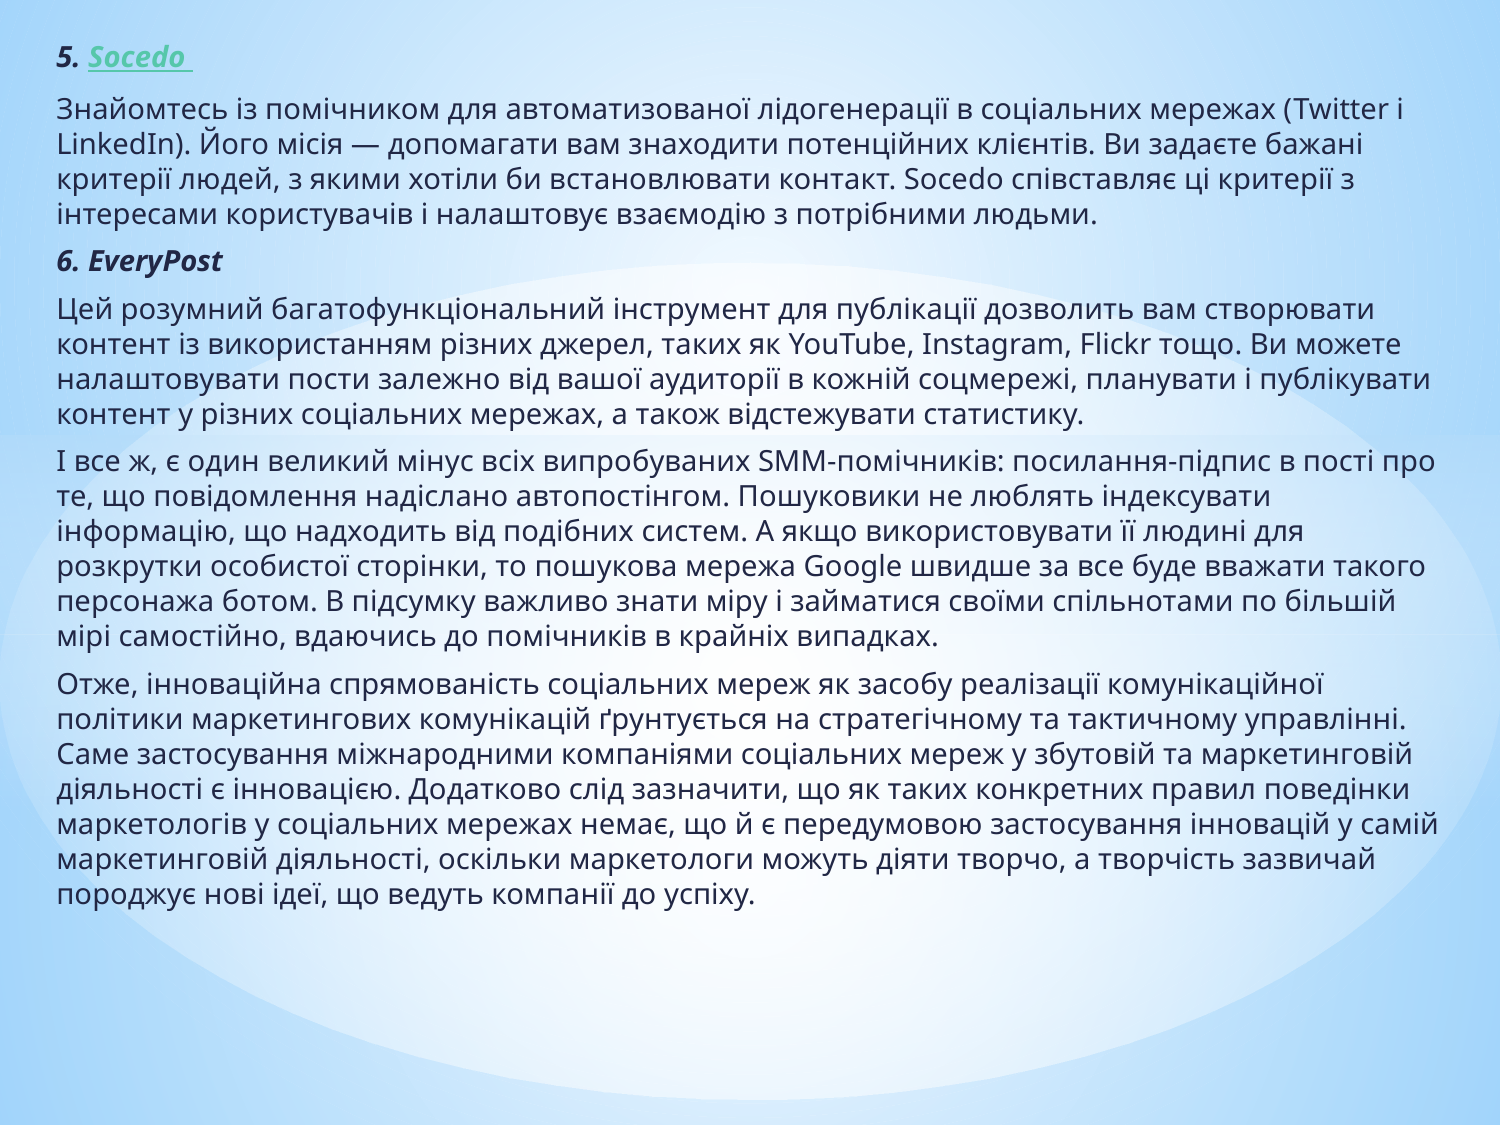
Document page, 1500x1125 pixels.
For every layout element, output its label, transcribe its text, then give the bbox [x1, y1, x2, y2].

subtitle 5. Socedo Знайомтесь із помічником для автоматизованої лідогенерації в соціальних мережах (Twitter і LinkedIn). Його місія — допомагати вам знаходити потенційних клієнтів. Ви задаєте бажані критерії людей, з якими хотіли би встановлювати контакт. Socedo співставляє ці критерії з інтересами користувачів і налаштовує взаємодію з потрібними людьми. 6. EveryPost Цей розумний багатофункціональний інструмент для публікації дозволить вам створювати контент із використанням різних джерел, таких як YouTube, Instagram, Flickr тощо. Ви можете налаштовувати пости залежно від вашої аудиторії в кожній соцмережі, планувати і публікувати контент у різних соціальних мережах, а також відстежувати статистику. І все ж, є один великий мінус всіх випробуваних SMM-помічників: посилання-підпис в пості про те, що повідомлення надіслано автопостінгом. Пошуковики не люблять індексувати інформацію, що надходить від подібних систем. А якщо використовувати її людині для розкрутки особистої сторінки, то пошукова мережа Google швидше за все буде вважати такого персонажа ботом. В підсумку важливо знати міру і займатися своїми спільнотами по більшій мірі самостійно, вдаючись до помічників в крайніх випадках. Отже, інноваційна спрямованість соціальних мереж як засобу реалізації комунікаційної політики маркетингових комунікацій ґрунтується на стратегічному та тактичному управлінні. Саме застосування міжнародними компаніями соціальних мереж у збутовій та маркетинговій діяльності є інновацією. Додатково слід зазначити, що як таких конкретних правил поведінки маркетологів у соціальних мережах немає, що й є передумовою застосування інновацій у самій маркетинговій діяльності, оскільки маркетологи можуть діяти творчо, а творчість зазвичай породжує нові ідеї, що ведуть компанії до успіху. [41, 30, 1471, 1094]
